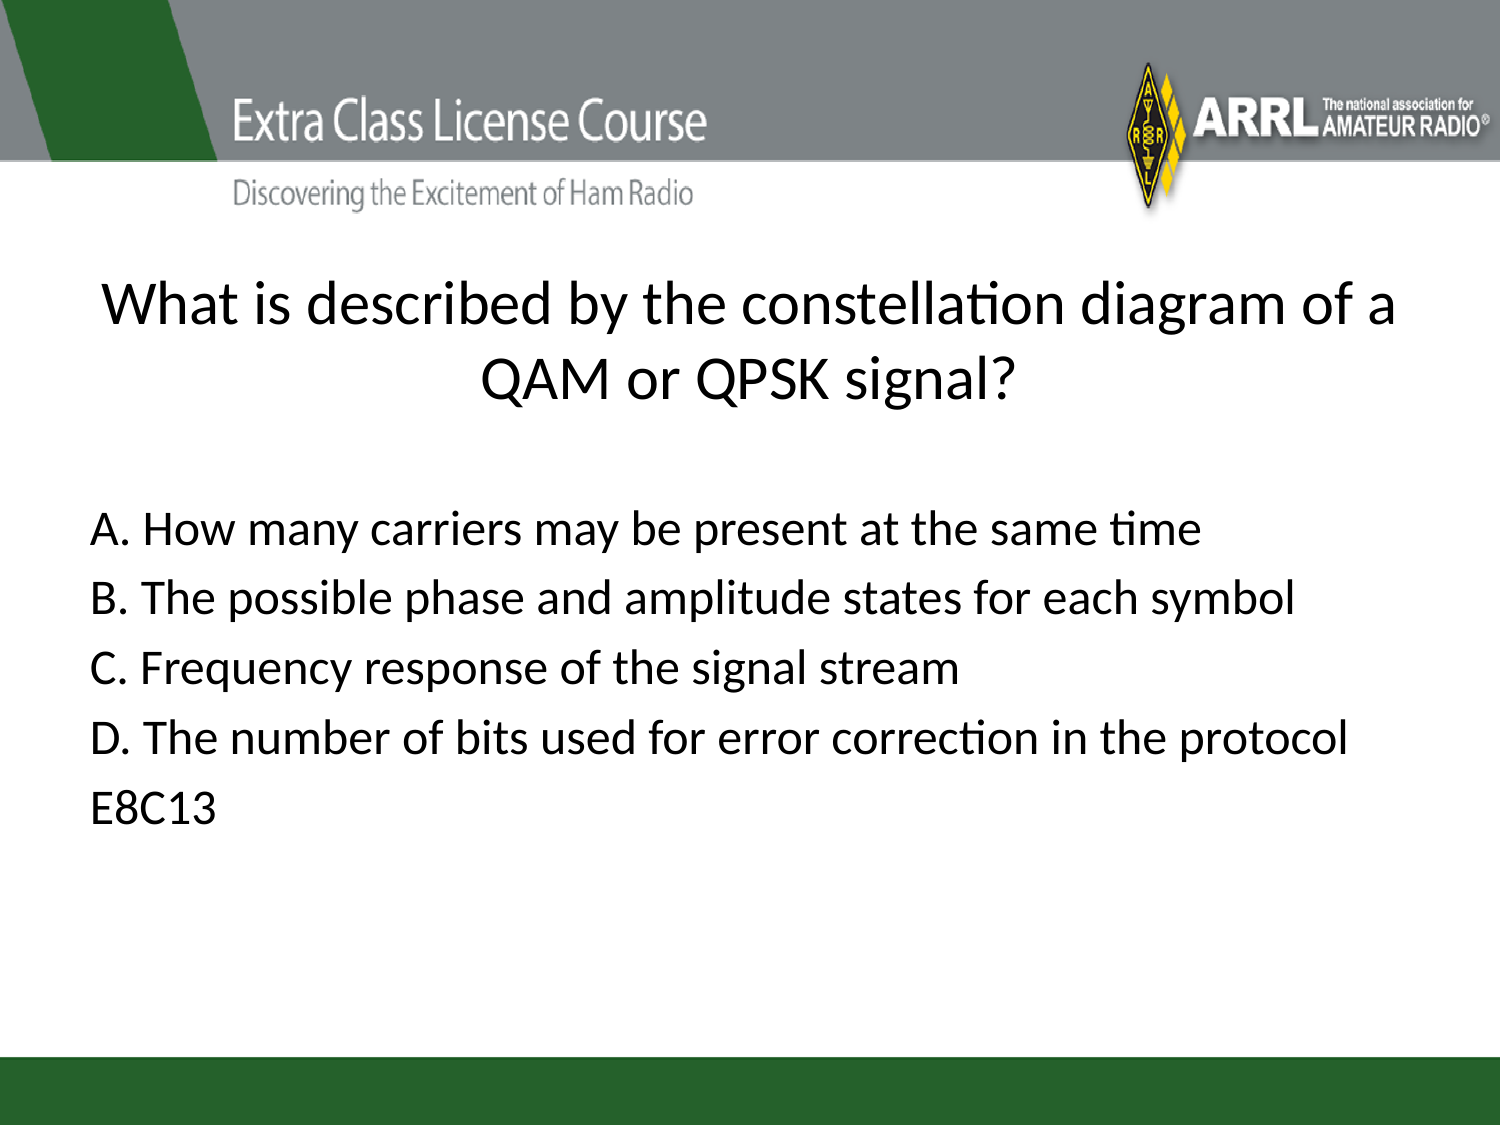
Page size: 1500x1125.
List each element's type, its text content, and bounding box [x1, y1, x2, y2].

title What is described by the constellation diagram of a QAM or QPSK signal? [75, 254, 1425, 435]
picture [0, 0, 1500, 1125]
list A. How many carriers may be present at the same time B. The possible phase and amplitude states for each symbol C. Frequency response of the signal stream D. The number of bits used for error correction in the protocol E8C13 [75, 487, 1425, 1005]
